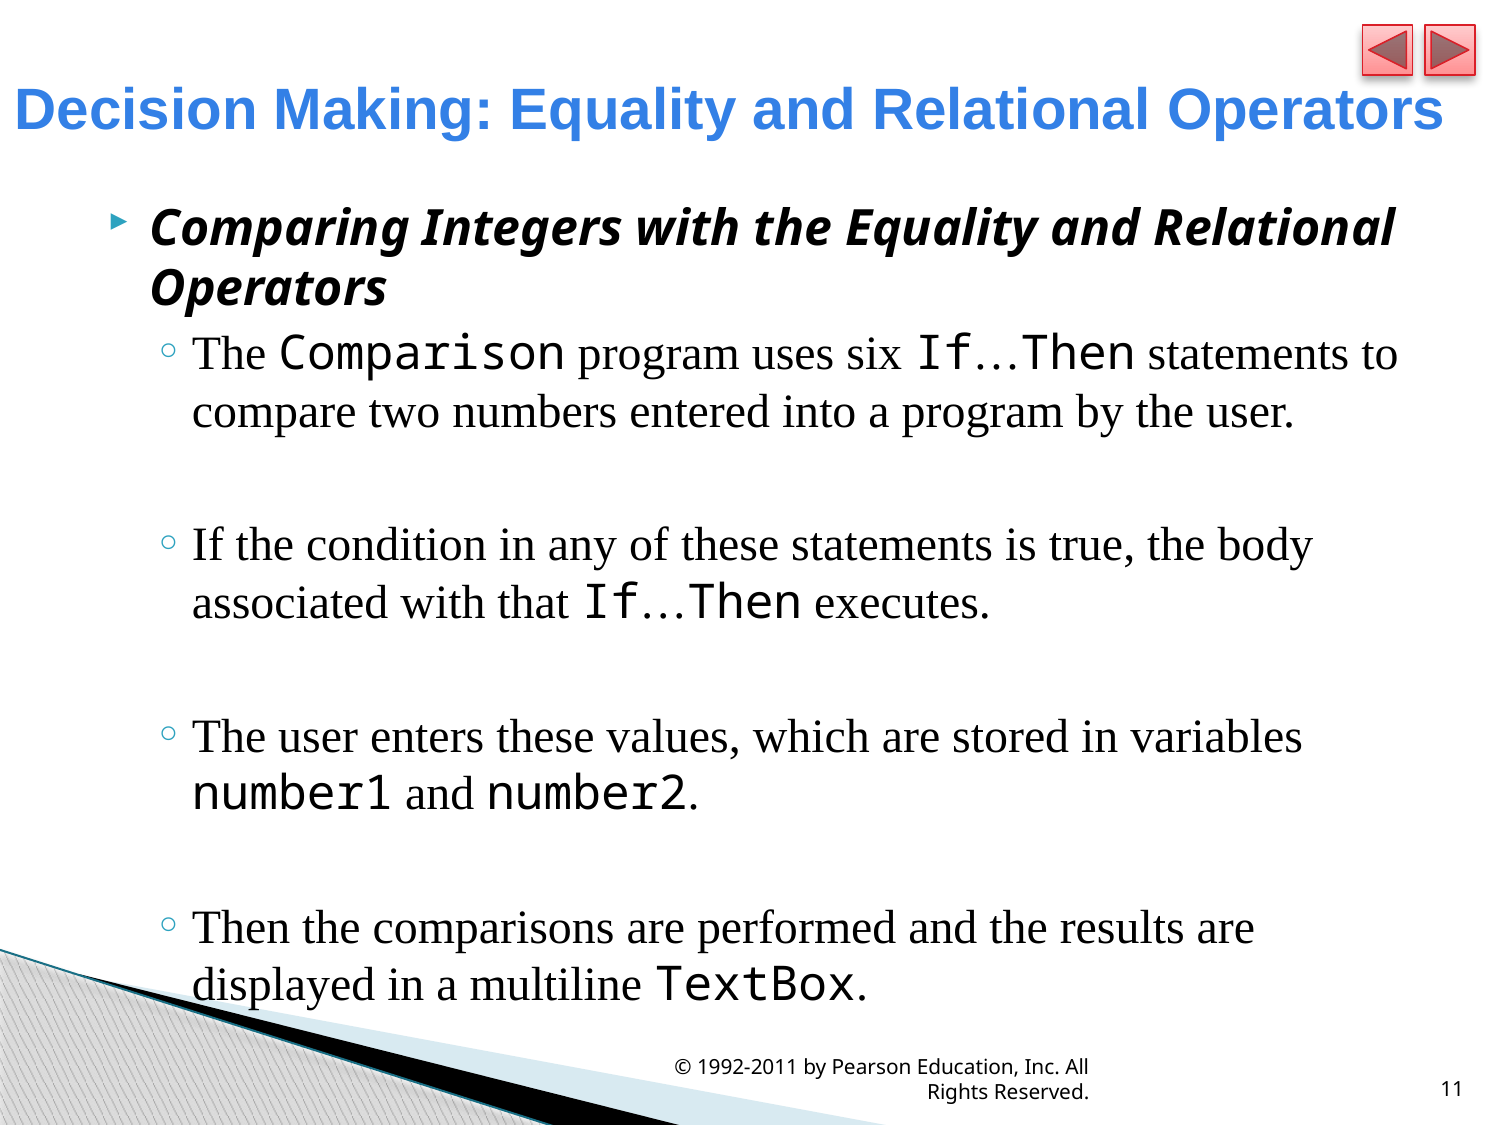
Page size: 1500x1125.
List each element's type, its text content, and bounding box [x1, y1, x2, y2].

title Decision Making: Equality and Relational Operators [0, 12, 1500, 200]
footer © 1992-2011 by Pearson Education, Inc. All Rights Reserved. [650, 1051, 1105, 1112]
list Comparing Integers with the Equality and Relational Operators The Comparison program uses six If…Then statements to compare two numbers entered into a program by the user. If the condition in any of these statements is true, the body associated with that If…Then executes. The user enters these values, which are stored in variables number1 and number2. Then the comparisons are performed and the results are displayed in a multiline TextBox. [74, 187, 1426, 931]
slide_number 11 [1418, 1051, 1479, 1112]
